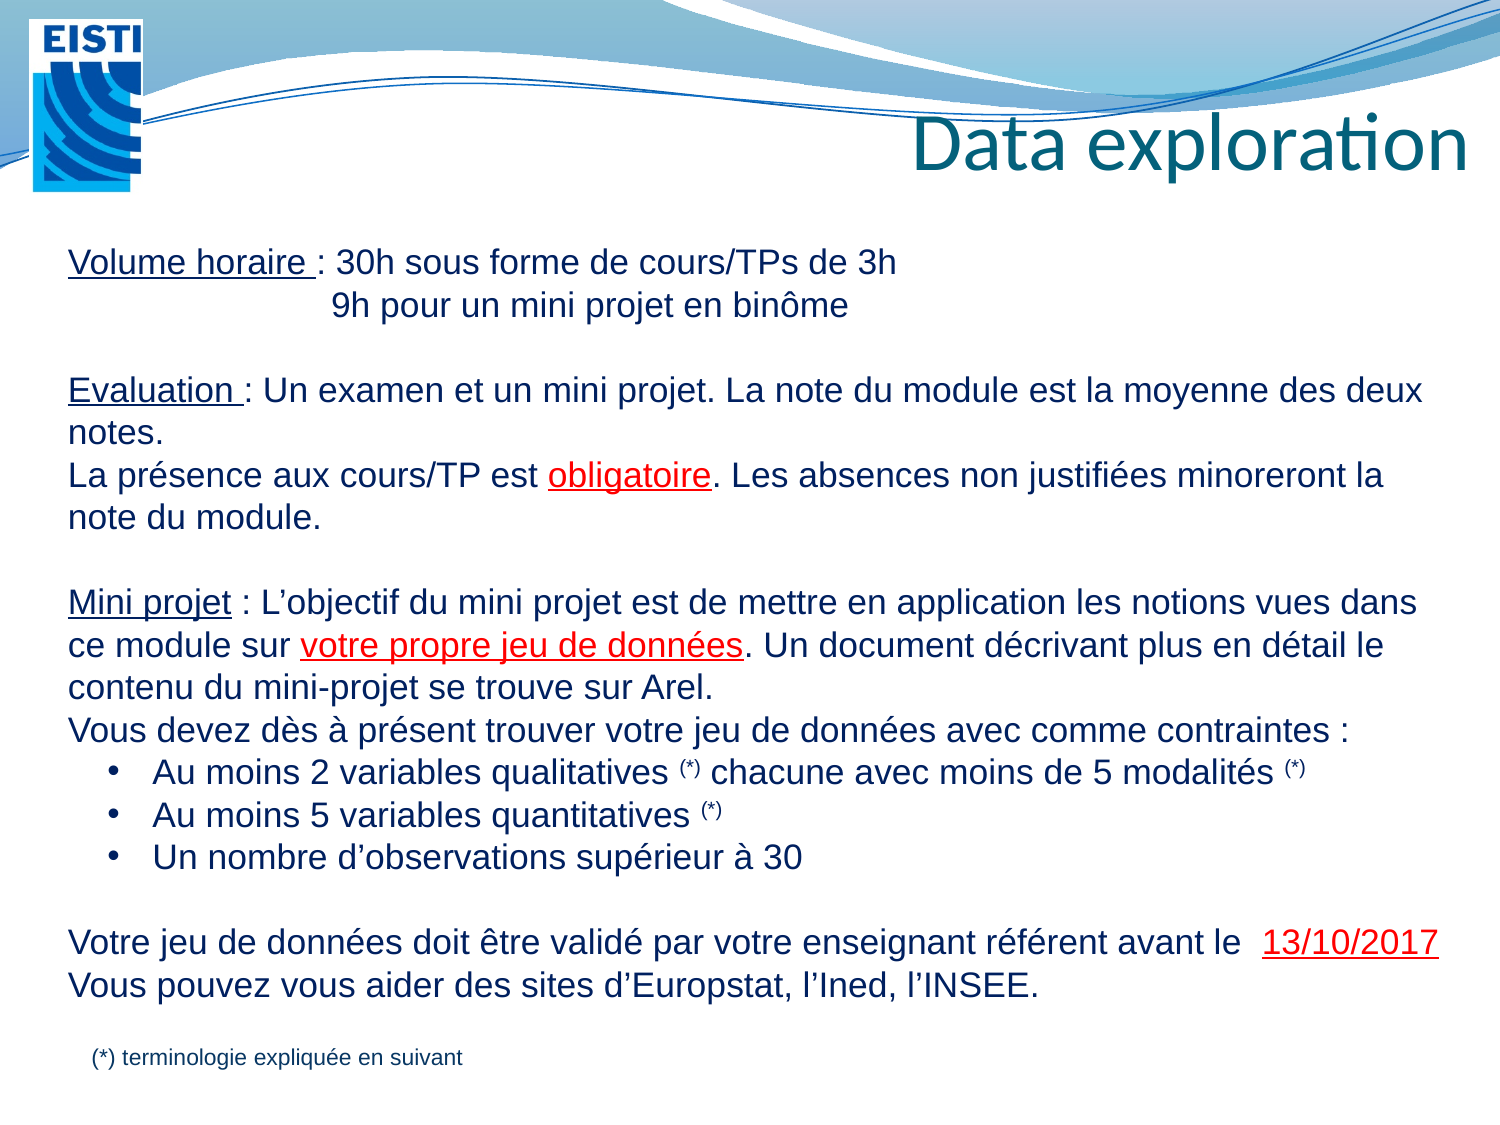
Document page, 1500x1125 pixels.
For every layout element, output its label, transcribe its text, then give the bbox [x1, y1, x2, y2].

title Data exploration [229, 0, 1471, 188]
text_box Volume horaire : 30h sous forme de cours/TPs de 3h 9h pour un mini projet en binôme Evaluation : Un examen et un mini projet. La note du module est la moyenne des deux notes. La présence aux cours/TP est obligatoire. Les absences non justifiées minoreront la note du module. Mini projet : L’objectif du mini projet est de mettre en application les notions vues dans ce module sur votre propre jeu de données. Un document décrivant plus en détail le contenu du mini-projet se trouve sur Arel. Vous devez dès à présent trouver votre jeu de données avec comme contraintes : Au moins 2 variables qualitatives (*) chacune avec moins de 5 modalités (*) Au moins 5 variables quantitatives (*) Un nombre d’observations supérieur à 30 Votre jeu de données doit être validé par votre enseignant référent avant le 13/10/2017 Vous pouvez vous aider des sites d’Europstat, l’Ined, l’INSEE. [53, 231, 1474, 1012]
text_box (*) terminologie expliquée en suivant [76, 1035, 1022, 1078]
picture [29, 19, 143, 195]
